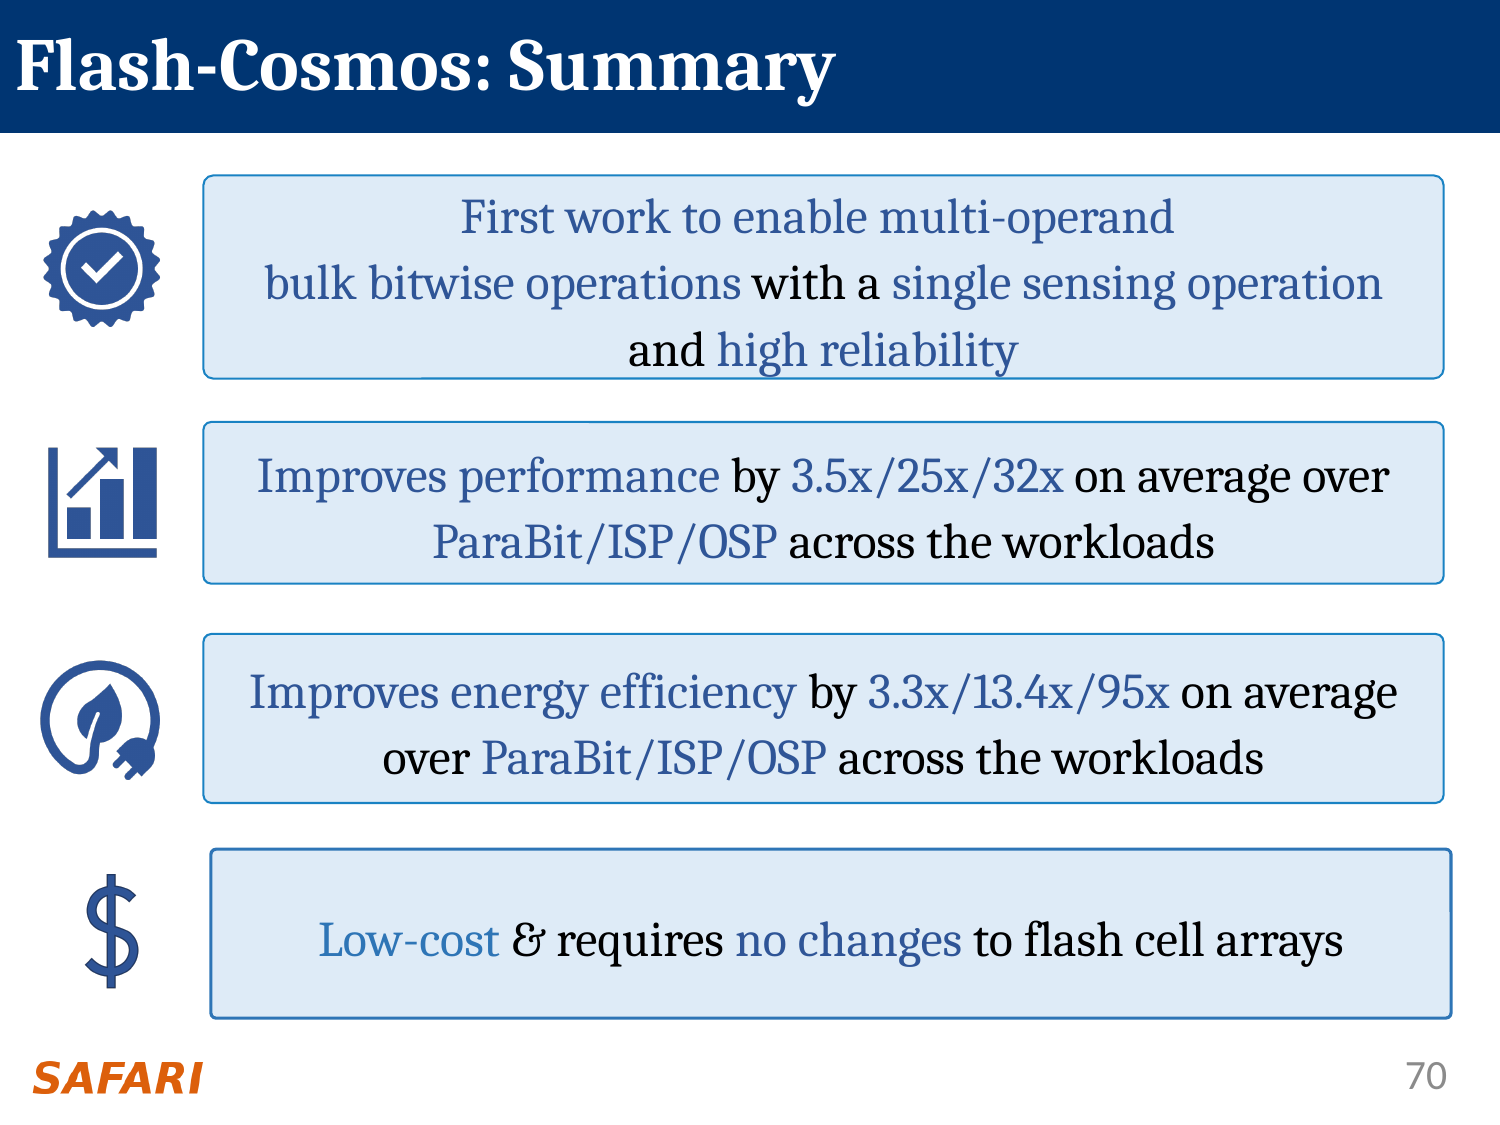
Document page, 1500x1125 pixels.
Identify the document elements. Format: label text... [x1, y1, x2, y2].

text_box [26, 633, 1444, 803]
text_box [48, 849, 1452, 1019]
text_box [26, 421, 1444, 584]
title Flash-Cosmos: Summary [0, 0, 1500, 133]
picture [31, 1052, 209, 1104]
slide_number 69 [1140, 1068, 1477, 1125]
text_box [26, 175, 1444, 379]
